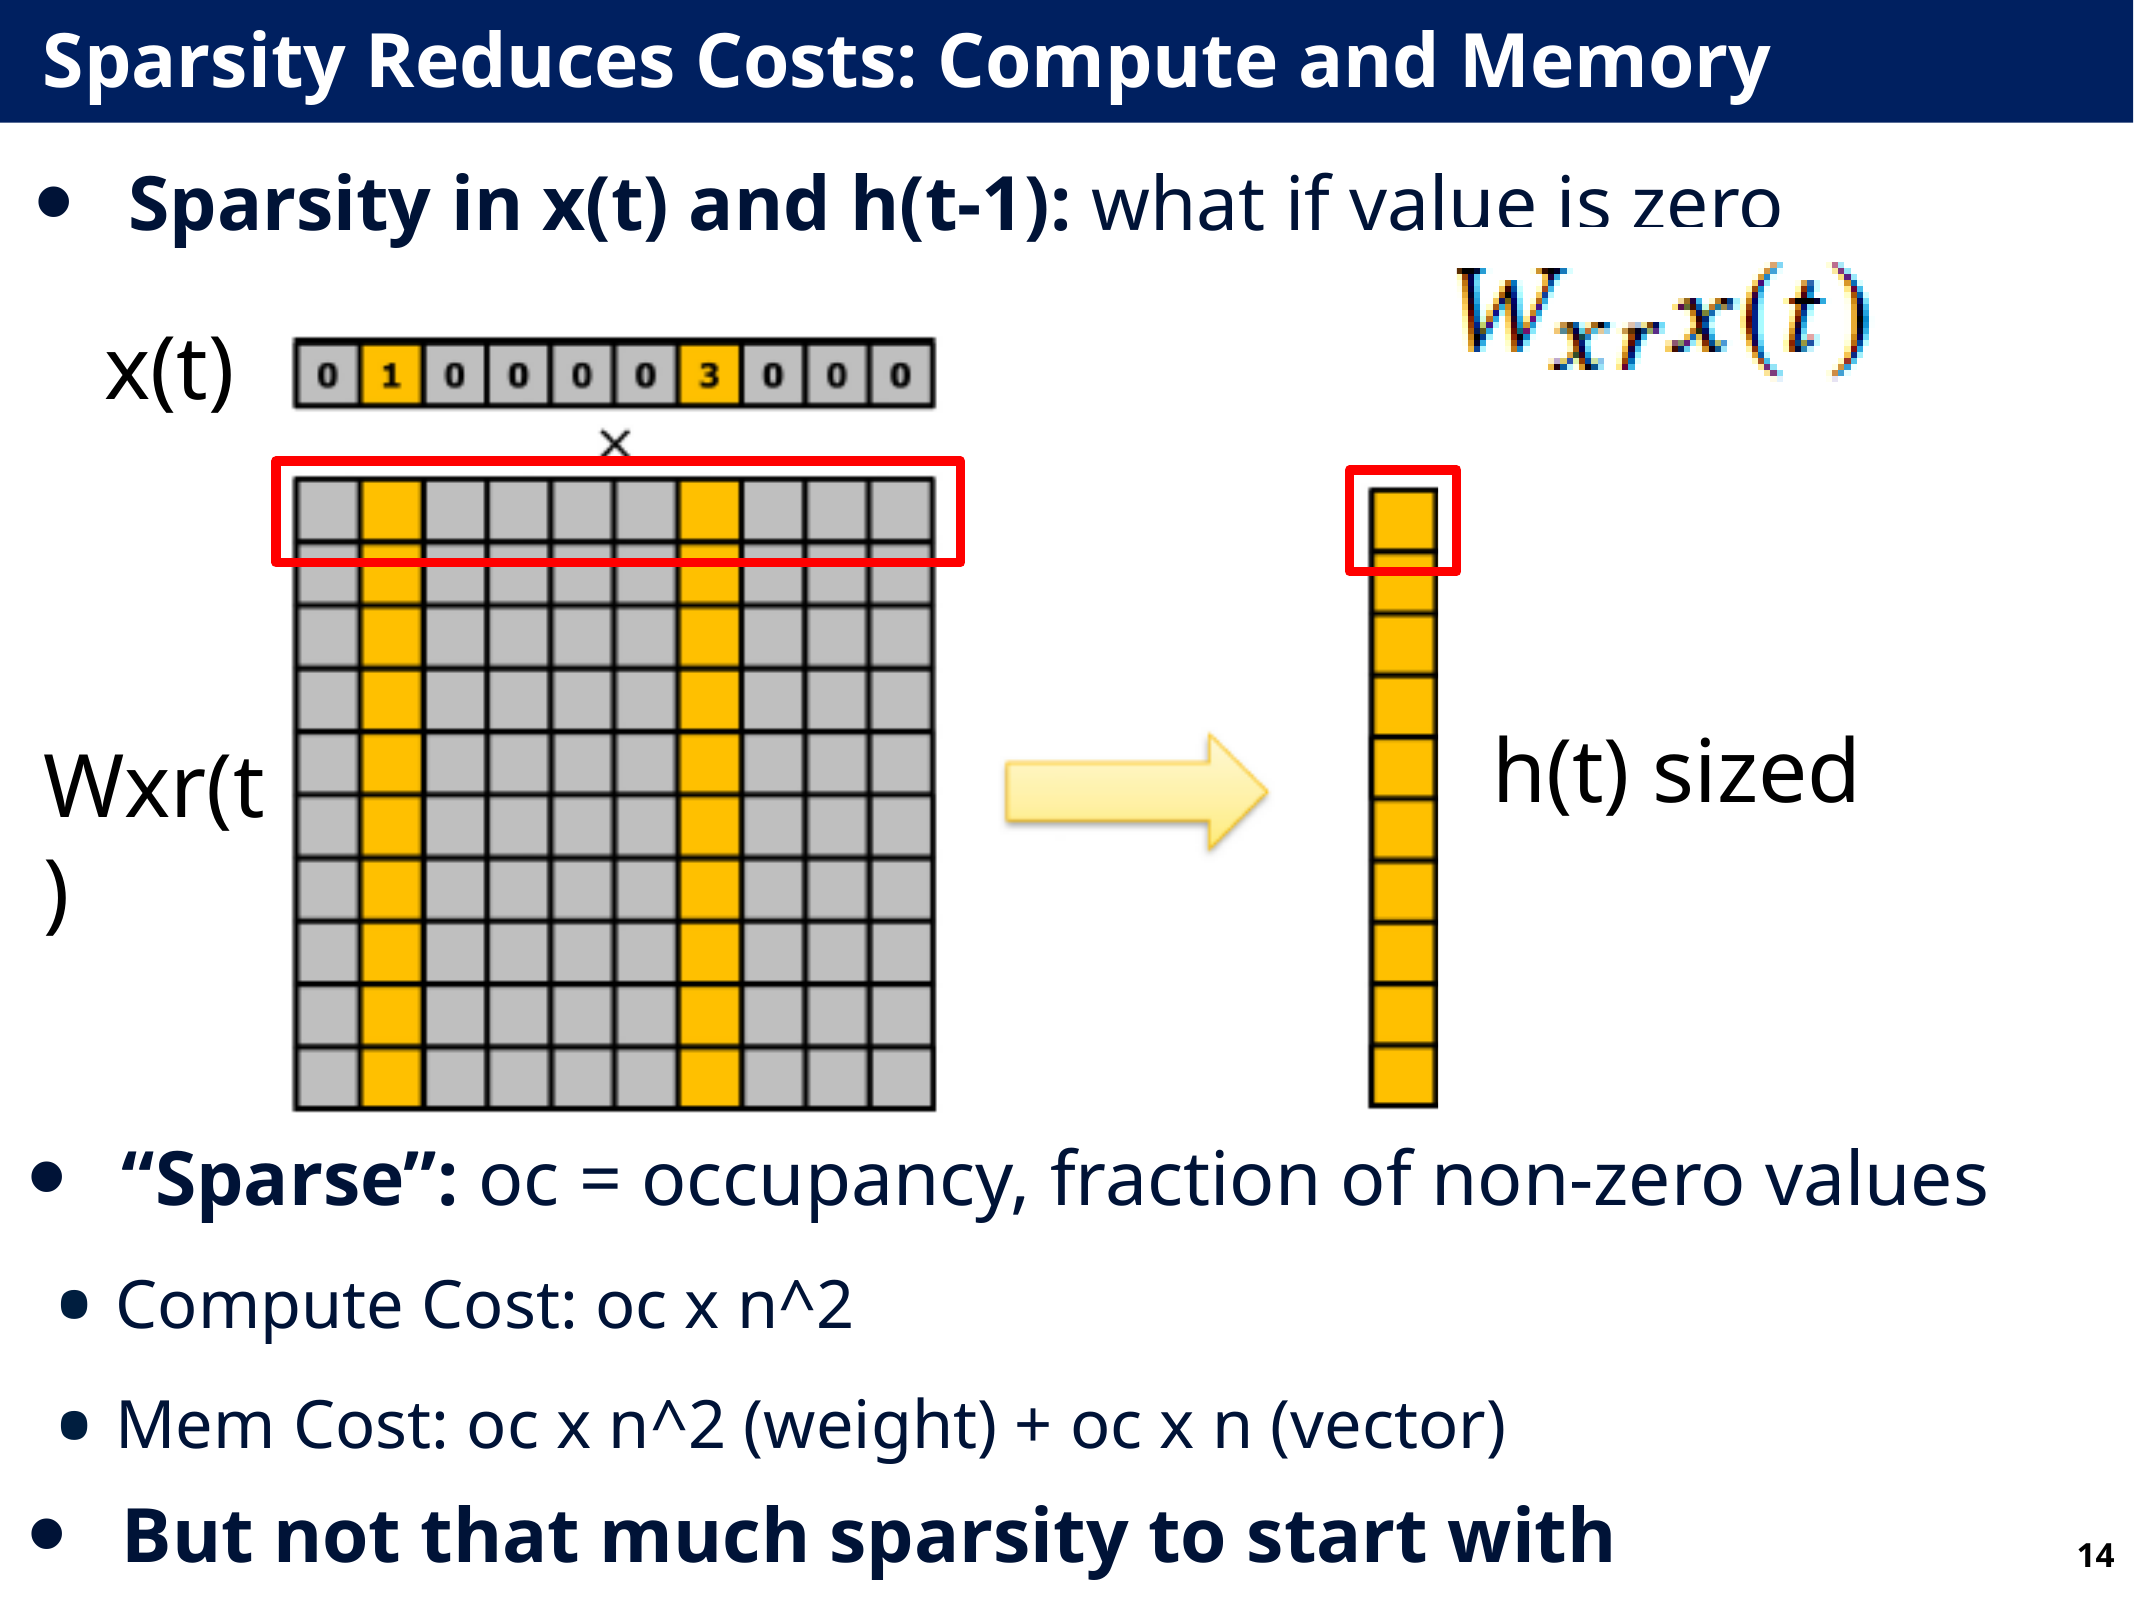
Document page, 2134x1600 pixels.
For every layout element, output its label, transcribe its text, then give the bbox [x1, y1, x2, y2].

picture [1349, 479, 1439, 1134]
picture [1456, 226, 1876, 408]
text_box [1349, 469, 1457, 572]
slide_number 14 [1632, 1514, 2130, 1600]
picture [275, 309, 1307, 1169]
text_box Wxr(t) [28, 722, 270, 948]
text_box h(t) sized [1477, 708, 2134, 828]
text_box x(t) [89, 304, 351, 425]
text_box “Sparse”: oc = occupancy, fraction of non-zero values Compute Cost: oc x n^2 Mem Cost: oc x n^2 (weight) + oc x n (vector) But not that much sparsity to start with [27, 1130, 2106, 1484]
list Sparsity in x(t) and h(t-1): what if value is zero [34, 155, 2112, 277]
title Sparsity Reduces Costs: Compute and Memory [0, 0, 2134, 123]
